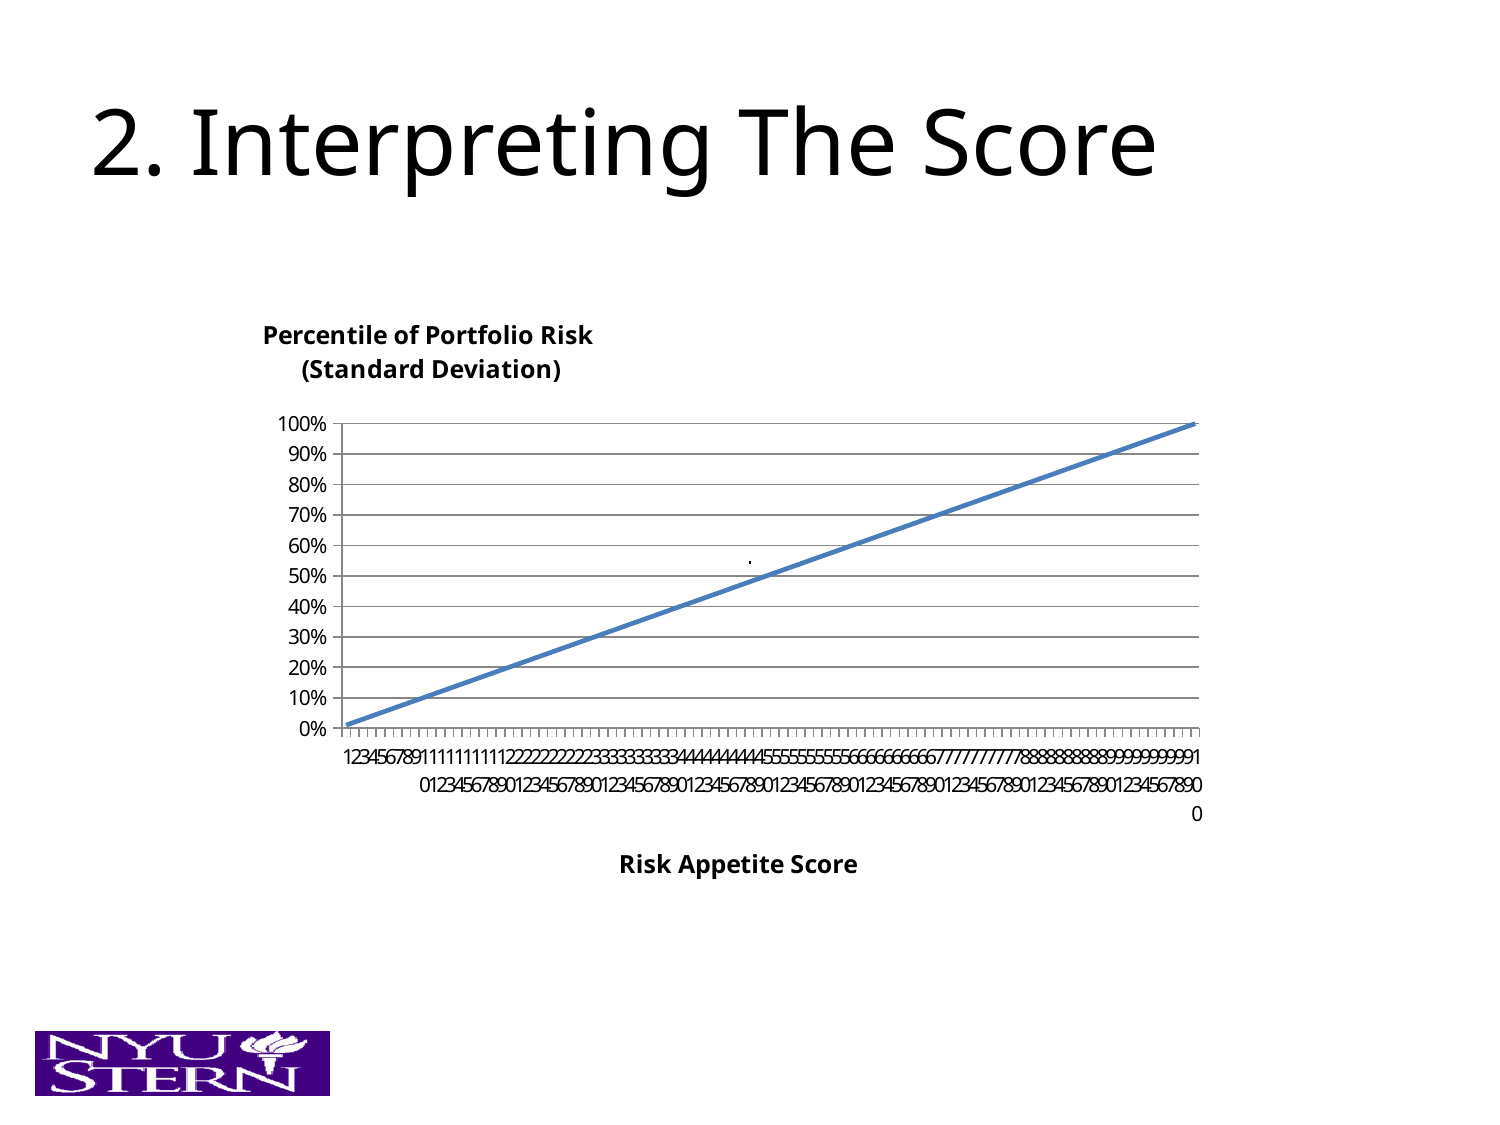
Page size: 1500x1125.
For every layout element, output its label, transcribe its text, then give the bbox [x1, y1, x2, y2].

picture [34, 1030, 330, 1097]
chart [257, 292, 1219, 915]
title 2. Interpreting The Score [75, 45, 1425, 233]
